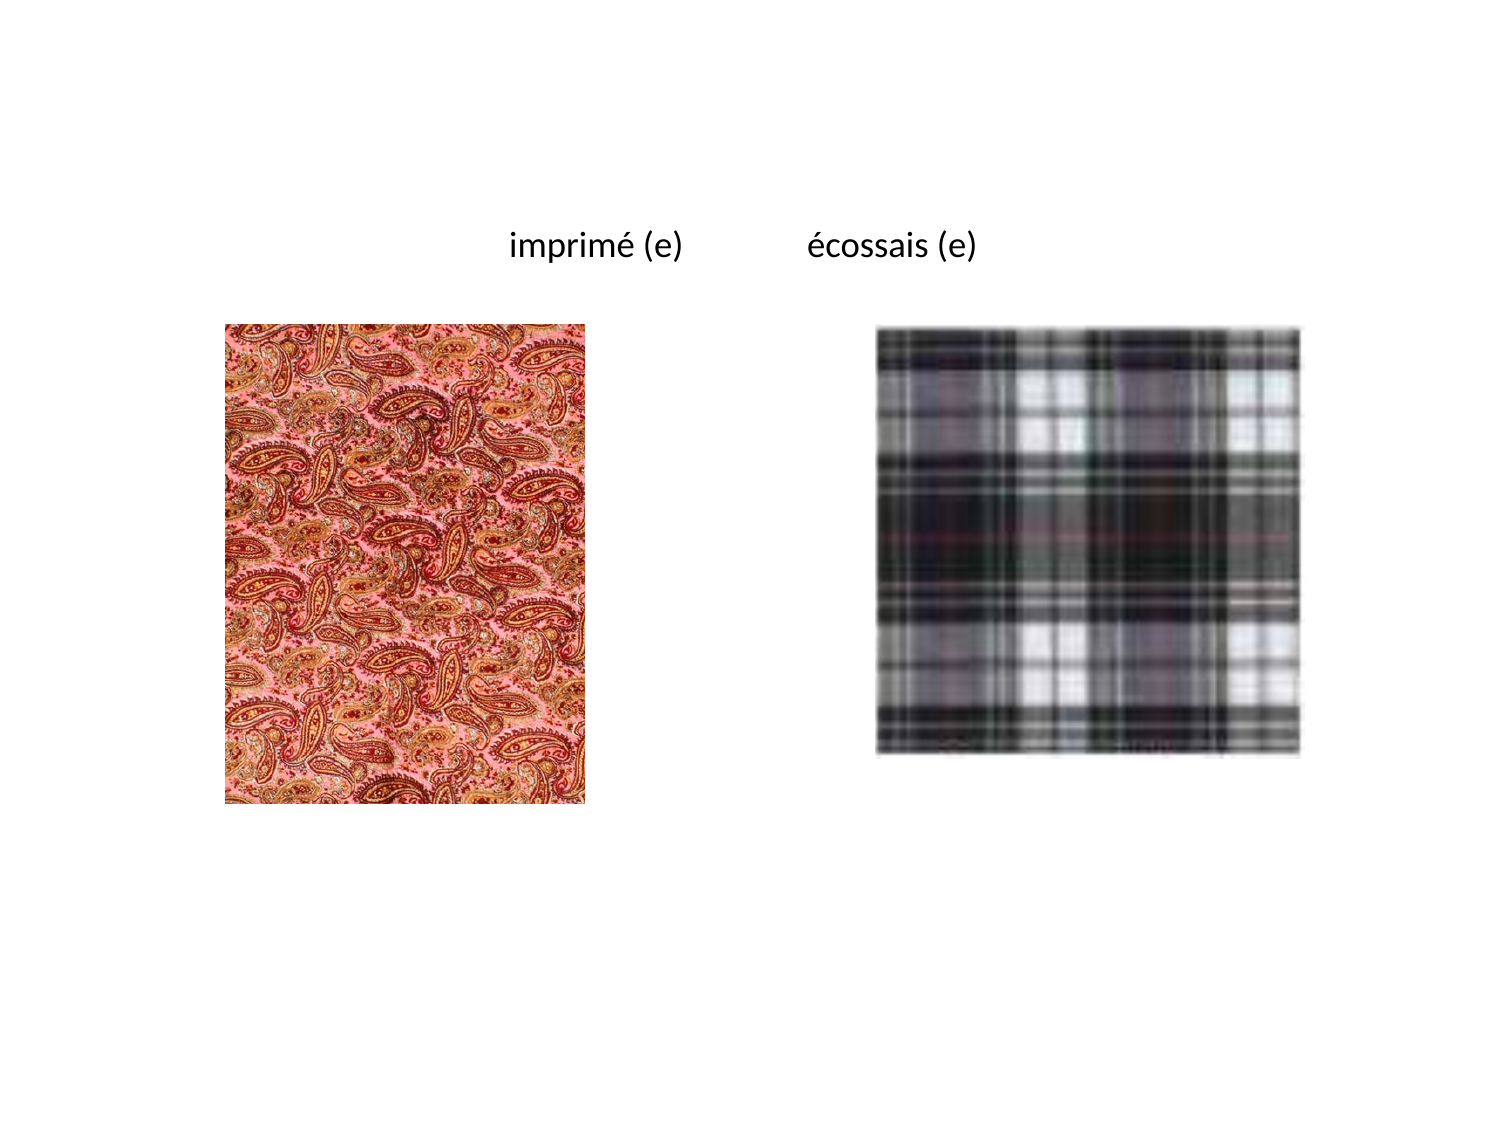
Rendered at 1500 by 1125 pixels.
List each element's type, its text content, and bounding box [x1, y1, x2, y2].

picture [224, 324, 585, 804]
title imprimé (e) écossais (e) [50, 212, 1438, 318]
picture [874, 324, 1305, 759]
